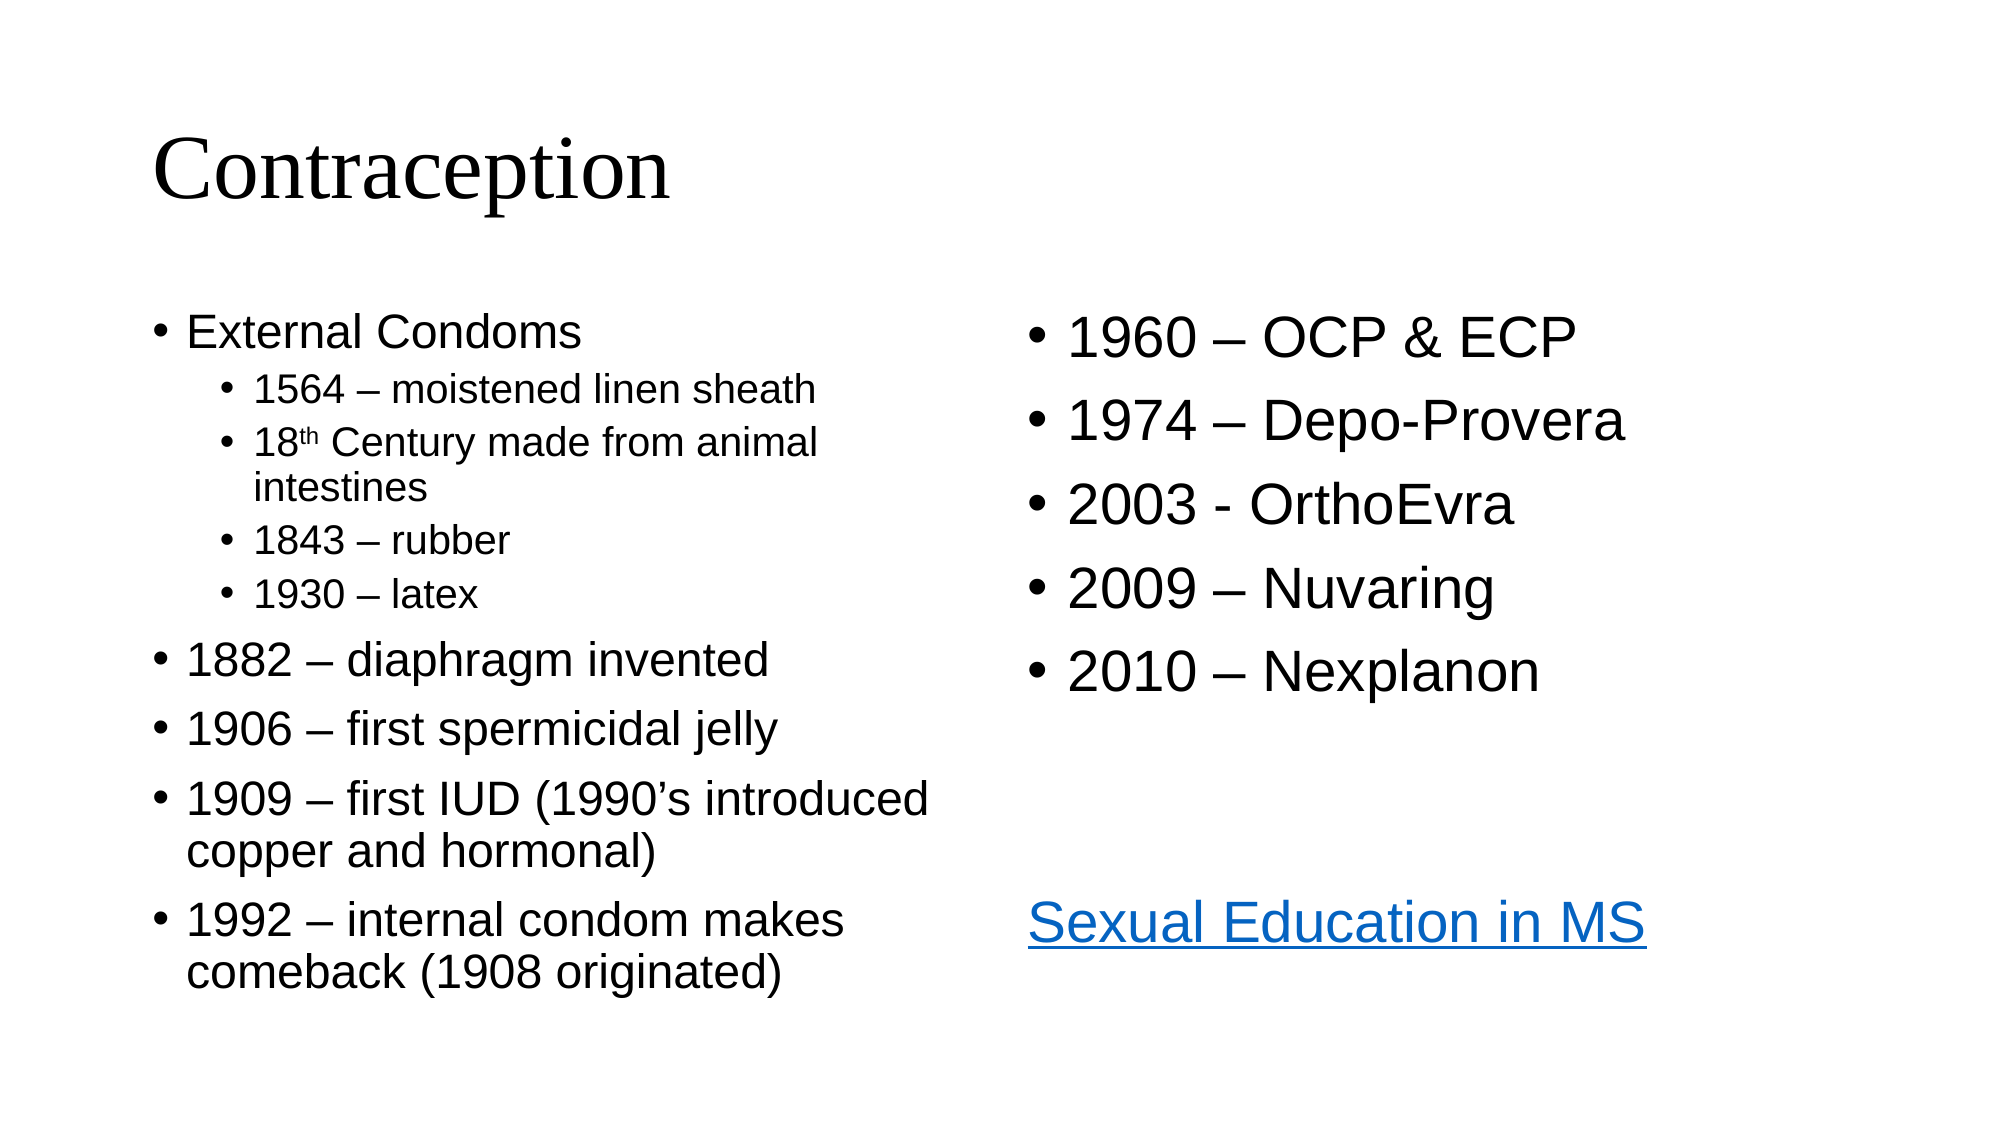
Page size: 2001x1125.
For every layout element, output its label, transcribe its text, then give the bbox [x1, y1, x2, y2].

list External Condoms 1564 – moistened linen sheath 18th Century made from animal intestines 1843 – rubber 1930 – latex 1882 – diaphragm invented 1906 – first spermicidal jelly 1909 – first IUD (1990’s introduced copper and hormonal) 1992 – internal condom makes comeback (1908 originated) [137, 299, 988, 1014]
title Contraception [137, 59, 1863, 278]
list 1960 – OCP & ECP 1974 – Depo-Provera 2003 - OrthoEvra 2009 – Nuvaring 2010 – Nexplanon Sexual Education in MS [1012, 299, 1863, 1014]
